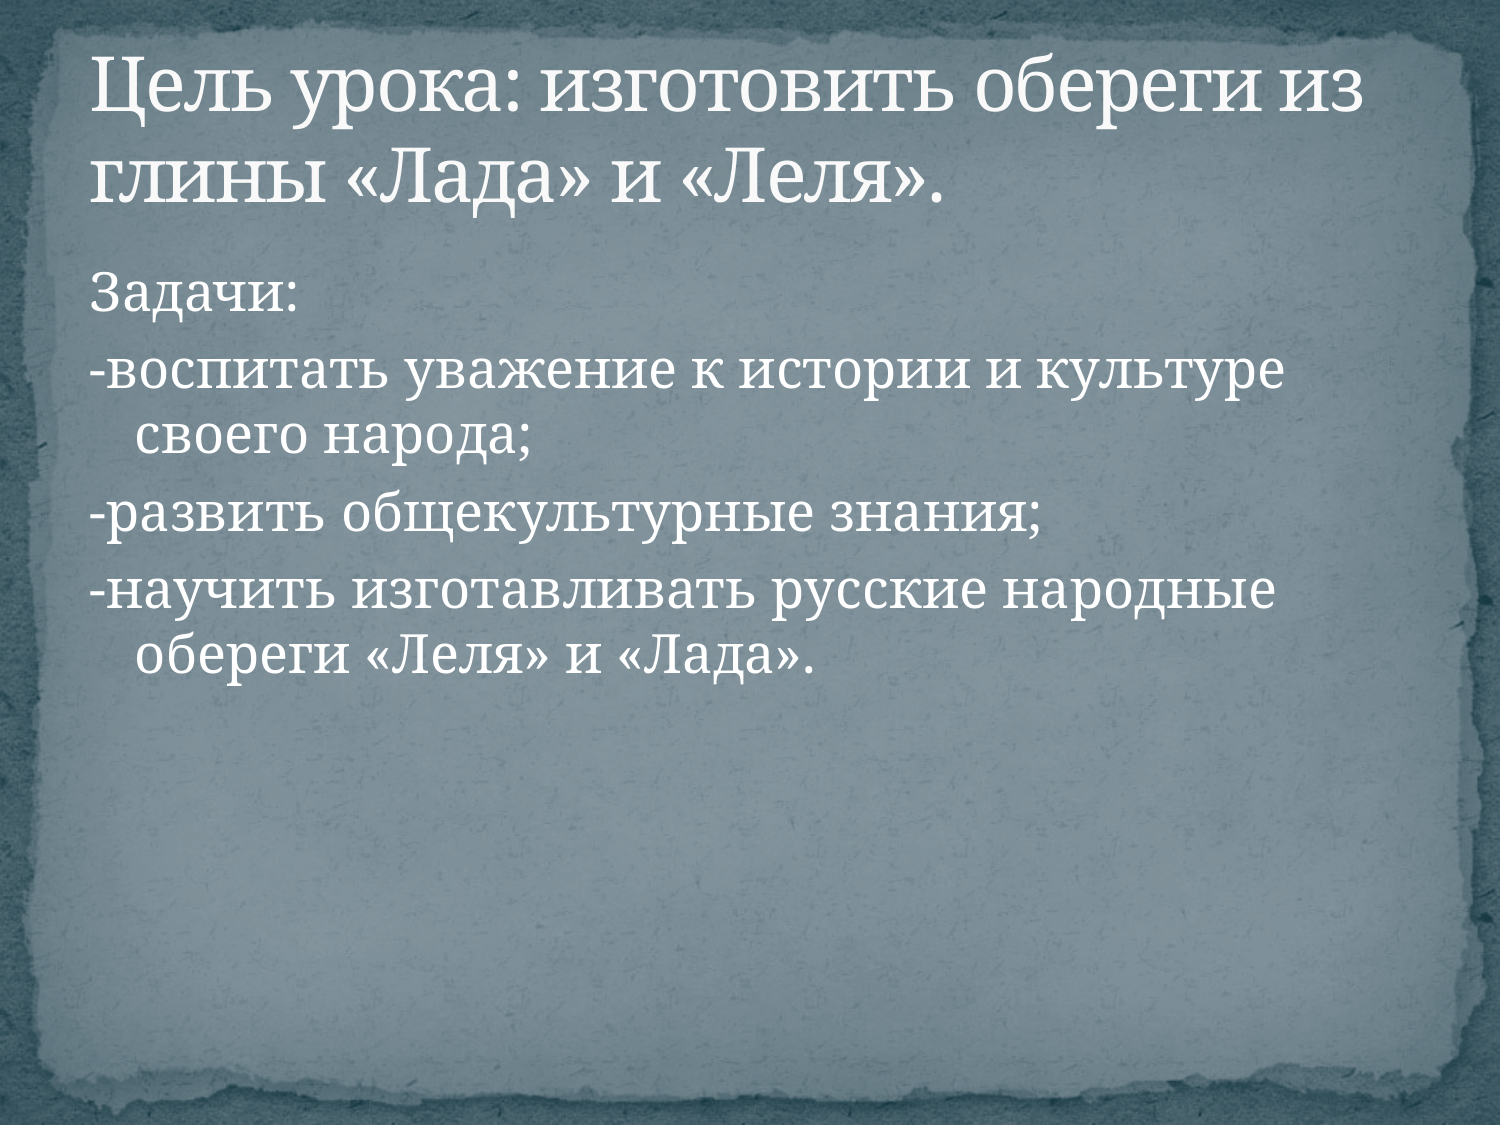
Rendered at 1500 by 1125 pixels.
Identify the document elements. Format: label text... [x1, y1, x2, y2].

list Задачи: -воспитать уважение к истории и культуре своего народа; -развить общекультурные знания; -научить изготавливать русские народные обереги «Леля» и «Лада». [75, 249, 1425, 1000]
title Цель урока: изготовить обереги из глины «Лада» и «Леля». [74, 24, 1425, 225]
